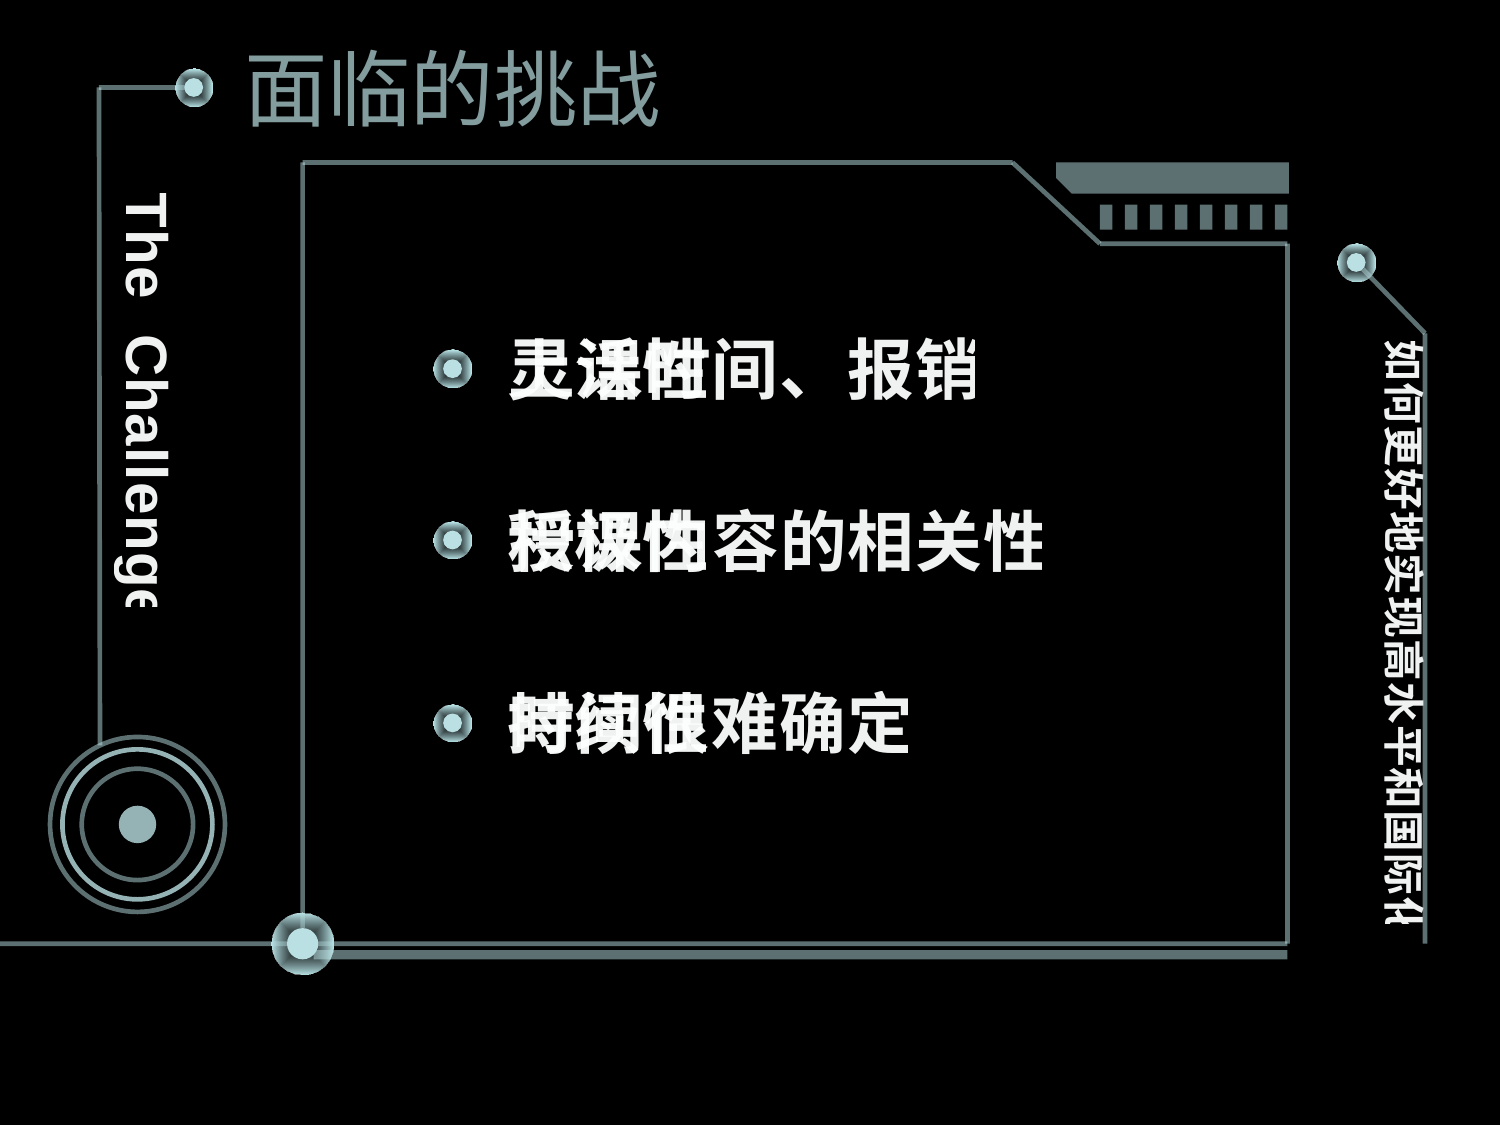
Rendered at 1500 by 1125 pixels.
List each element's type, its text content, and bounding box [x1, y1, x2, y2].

text_box The Challenge [105, 182, 200, 632]
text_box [271, 912, 334, 976]
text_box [1362, 268, 1426, 944]
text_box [1337, 243, 1376, 282]
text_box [433, 703, 472, 742]
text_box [49, 736, 226, 913]
text_box 面临的挑战 [229, 29, 676, 145]
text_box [174, 68, 213, 107]
text_box 授课内容的相关性 [494, 492, 1066, 587]
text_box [433, 521, 472, 560]
text_box 时间很难确定 [493, 674, 929, 770]
text_box 上课时间、报销 [493, 320, 998, 416]
text_box 如何更好地实现高水平和国际化 [1430, 333, 1438, 945]
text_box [302, 162, 1288, 244]
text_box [433, 349, 472, 388]
